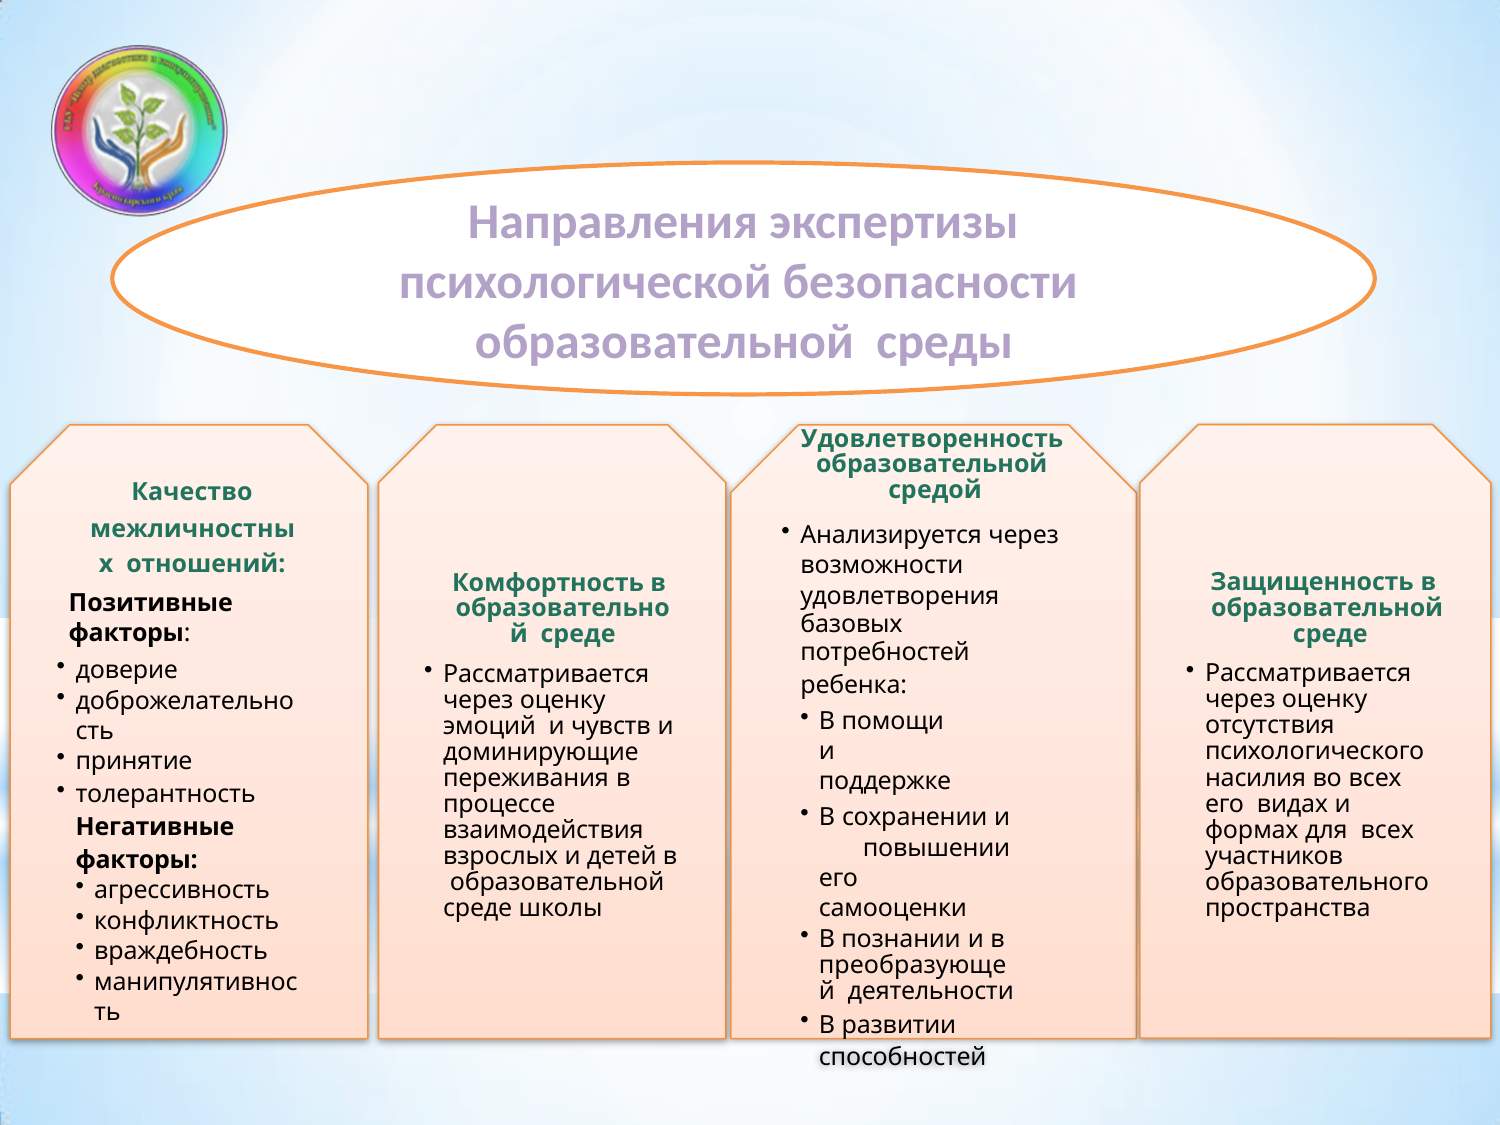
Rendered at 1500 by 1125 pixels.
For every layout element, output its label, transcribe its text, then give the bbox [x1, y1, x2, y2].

picture [0, 0, 1500, 1125]
text_box Защищенность в образовательной среде Рассматривается через оценку отсутствия психологического насилия во всех его видах и формах для всех участников образовательного пространства [1139, 423, 1492, 1039]
text_box Качество межличностных отношений: Позитивные факторы: доверие доброжелательность принятие толерантность Негативные факторы: агрессивность конфликтность враждебность манипулятивность [9, 424, 369, 1040]
text_box Направления экспертизы психологической безопасности образовательной среды [110, 160, 1377, 397]
text_box Удовлетворенность образовательной средой Анализируется через возможности удовлетворения базовых потребностей ребенка: В помощи и поддержке В сохранении и повышении его самооценки В познании и в преобразующей деятельности В развитии способностей [730, 424, 1134, 1040]
text_box Комфортность в образовательной среде Рассматривается через оценку эмоций и чувств и доминирующие переживания в процессе взаимодействия взрослых и детей в образовательной среде школы [377, 424, 727, 1040]
